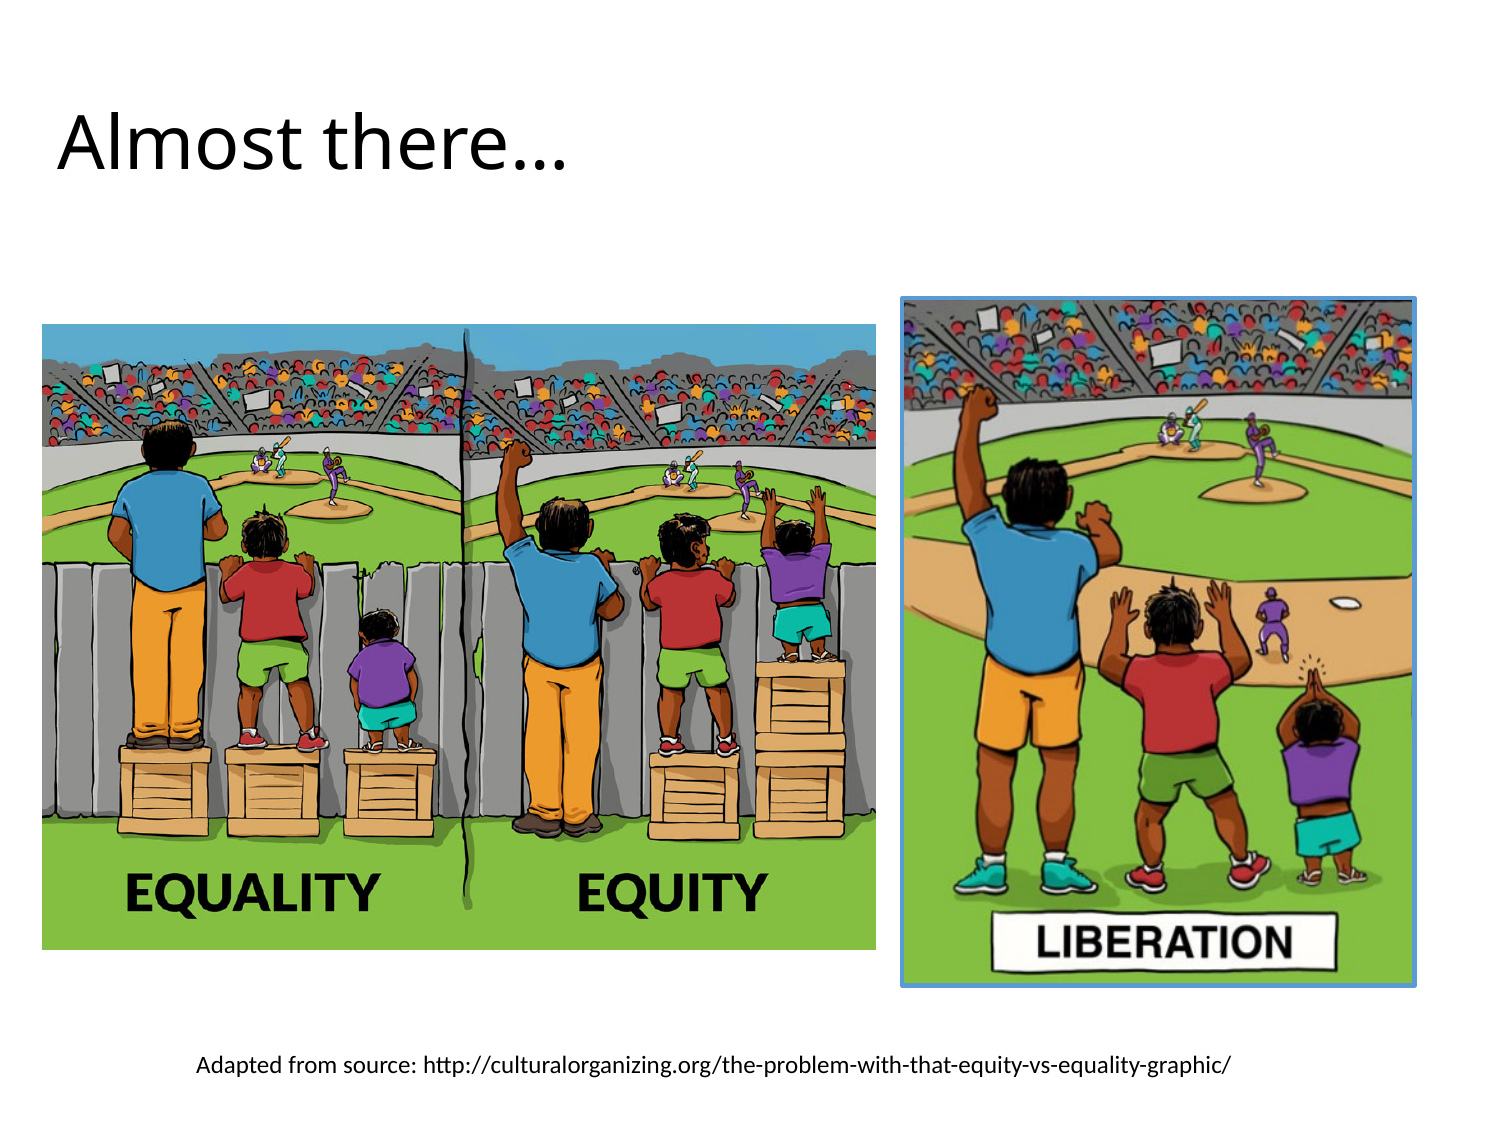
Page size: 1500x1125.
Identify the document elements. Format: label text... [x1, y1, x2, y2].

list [42, 324, 876, 950]
text_box Adapted from source: http://culturalorganizing.org/the-problem-with-that-equity-vs-equality-graphic/ [42, 1041, 1388, 1086]
title Almost there… [42, 90, 1438, 201]
picture [904, 299, 1413, 984]
